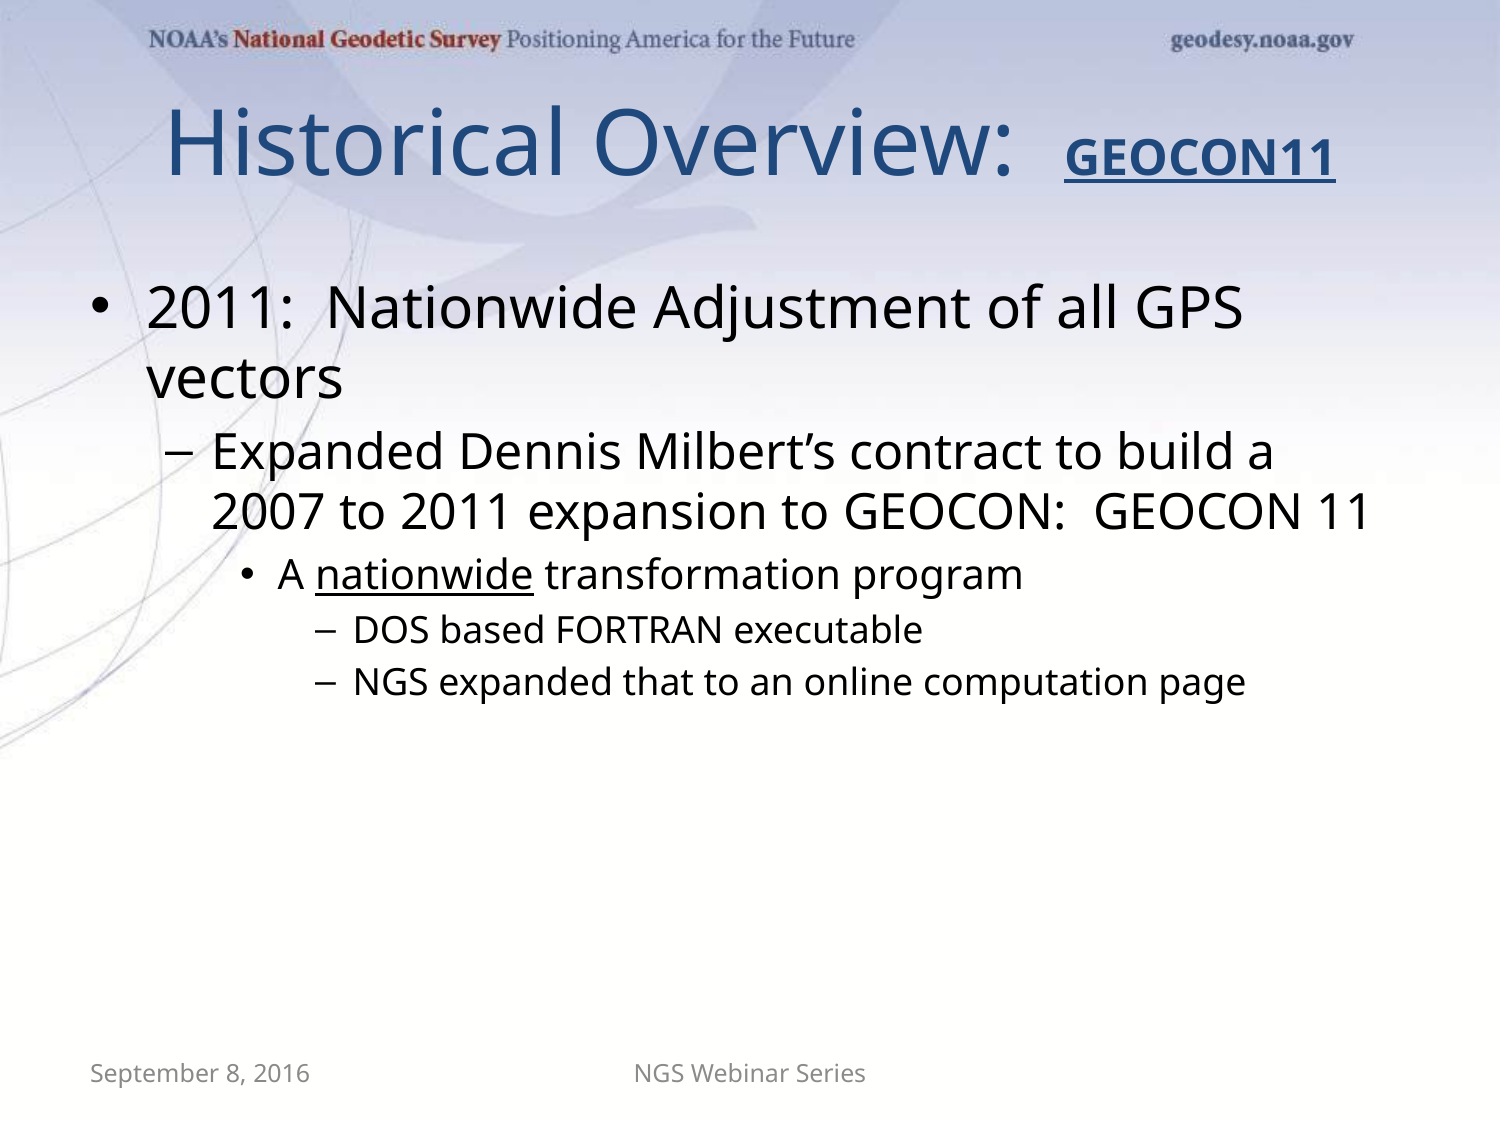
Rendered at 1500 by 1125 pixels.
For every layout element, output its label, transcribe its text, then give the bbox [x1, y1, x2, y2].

footer NGS Webinar Series [512, 1042, 988, 1103]
list 2011: Nationwide Adjustment of all GPS vectors Expanded Dennis Milbert’s contract to build a 2007 to 2011 expansion to GEOCON: GEOCON 11 A nationwide transformation program DOS based FORTRAN executable NGS expanded that to an online computation page [75, 262, 1413, 1005]
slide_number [75, 1042, 425, 1103]
title Historical Overview: GEOCON11 [75, 45, 1425, 233]
picture [0, 0, 1500, 1122]
